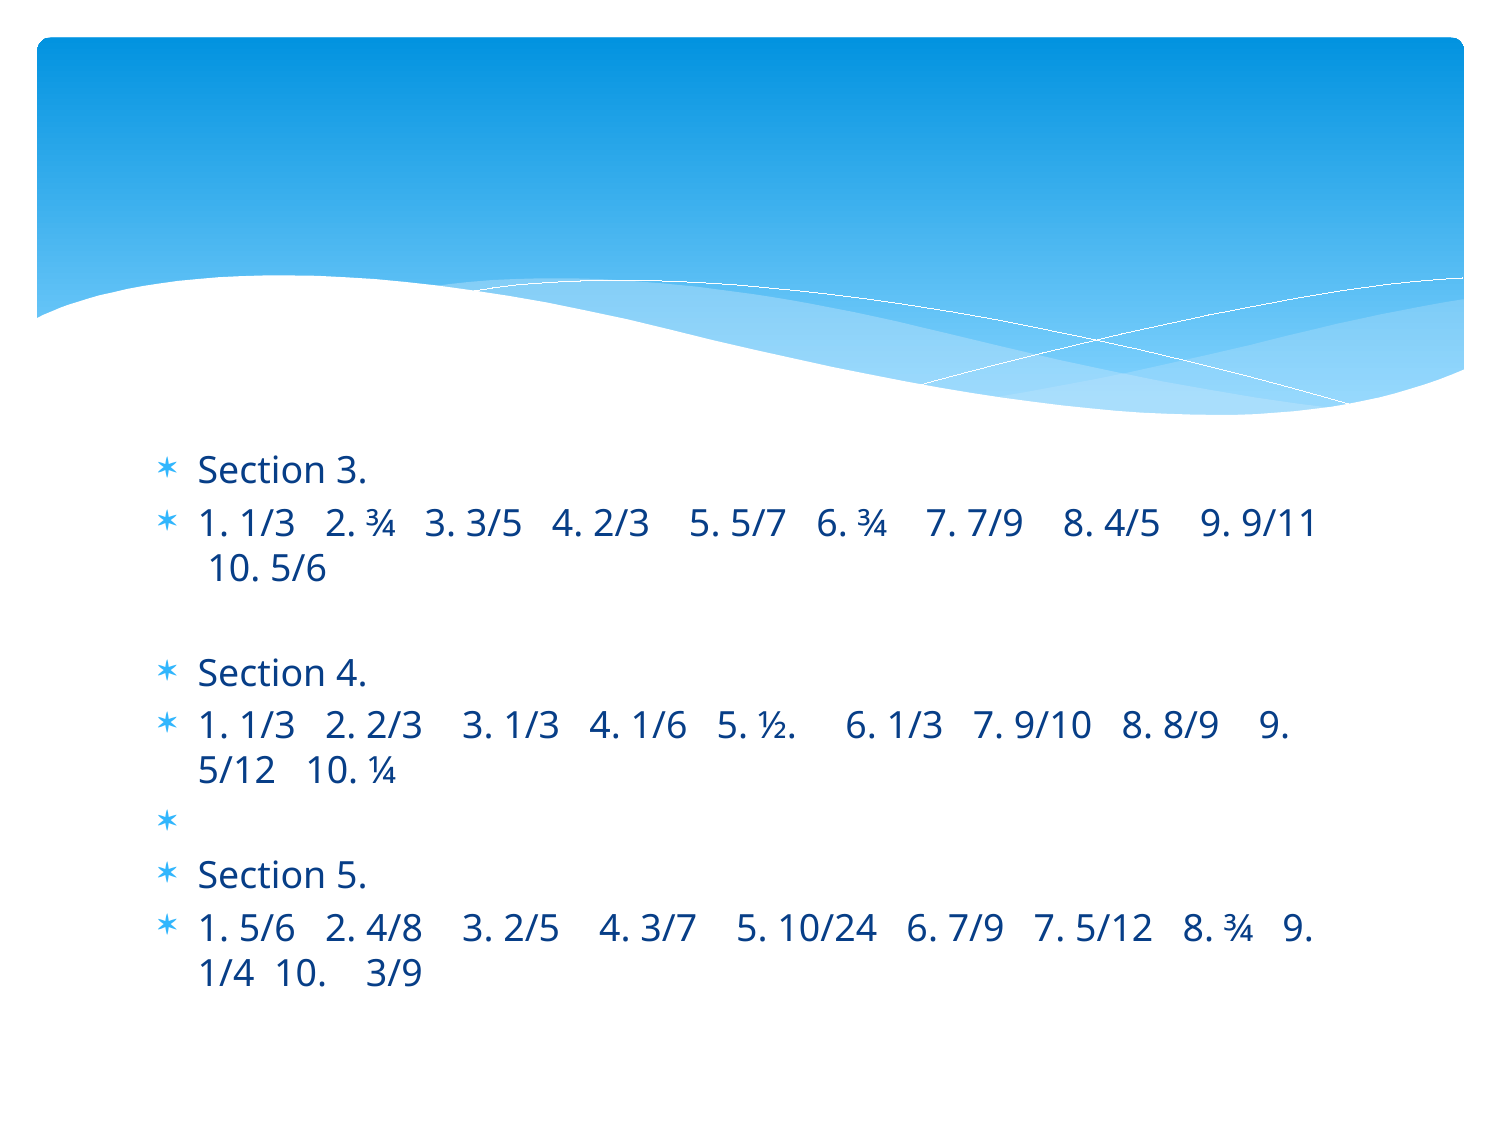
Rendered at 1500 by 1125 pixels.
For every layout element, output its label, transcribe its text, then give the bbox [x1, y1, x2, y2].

list Section 3. 1. 1/3 2. ¾ 3. 3/5 4. 2/3 5. 5/7 6. ¾ 7. 7/9 8. 4/5 9. 9/11 10. 5/6 Section 4. 1. 1/3 2. 2/3 3. 1/3 4. 1/6 5. ½. 6. 1/3 7. 9/10 8. 8/9 9. 5/12 10. ¼ Section 5. 1. 5/6 2. 4/8 3. 2/5 4. 3/7 5. 10/24 6. 7/9 7. 5/12 8. ¾ 9. 1/4 10. 3/9 [143, 438, 1359, 1005]
